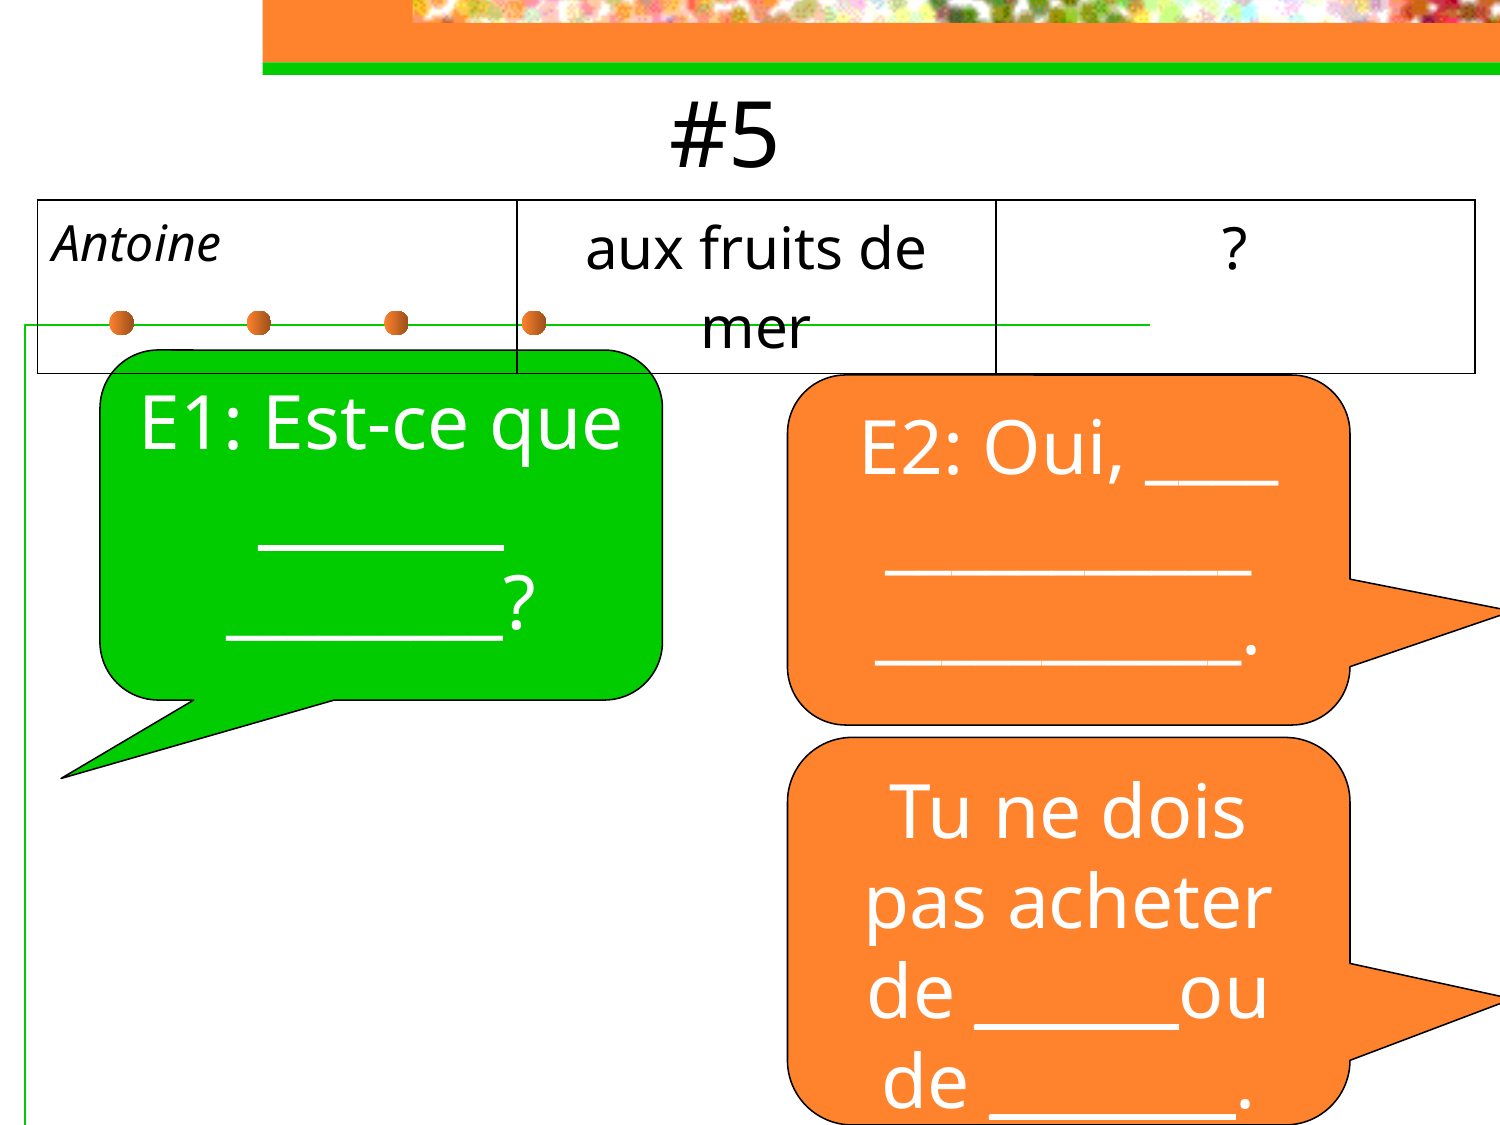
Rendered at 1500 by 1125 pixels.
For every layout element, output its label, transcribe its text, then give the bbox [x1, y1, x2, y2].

text_box E1: Est-ce que ________ _________? [61, 374, 663, 779]
text_box E2: Oui, ____ ___________ ___________. [787, 374, 1500, 726]
table_header aux fruits de mer [518, 201, 995, 373]
picture [412, 0, 1500, 23]
table_header Antoine [38, 201, 516, 373]
text_box Tu ne dois pas acheter de ______ ou de ________. . [787, 737, 1500, 1125]
title #5 [87, 37, 1363, 199]
table_header ? [997, 201, 1474, 373]
